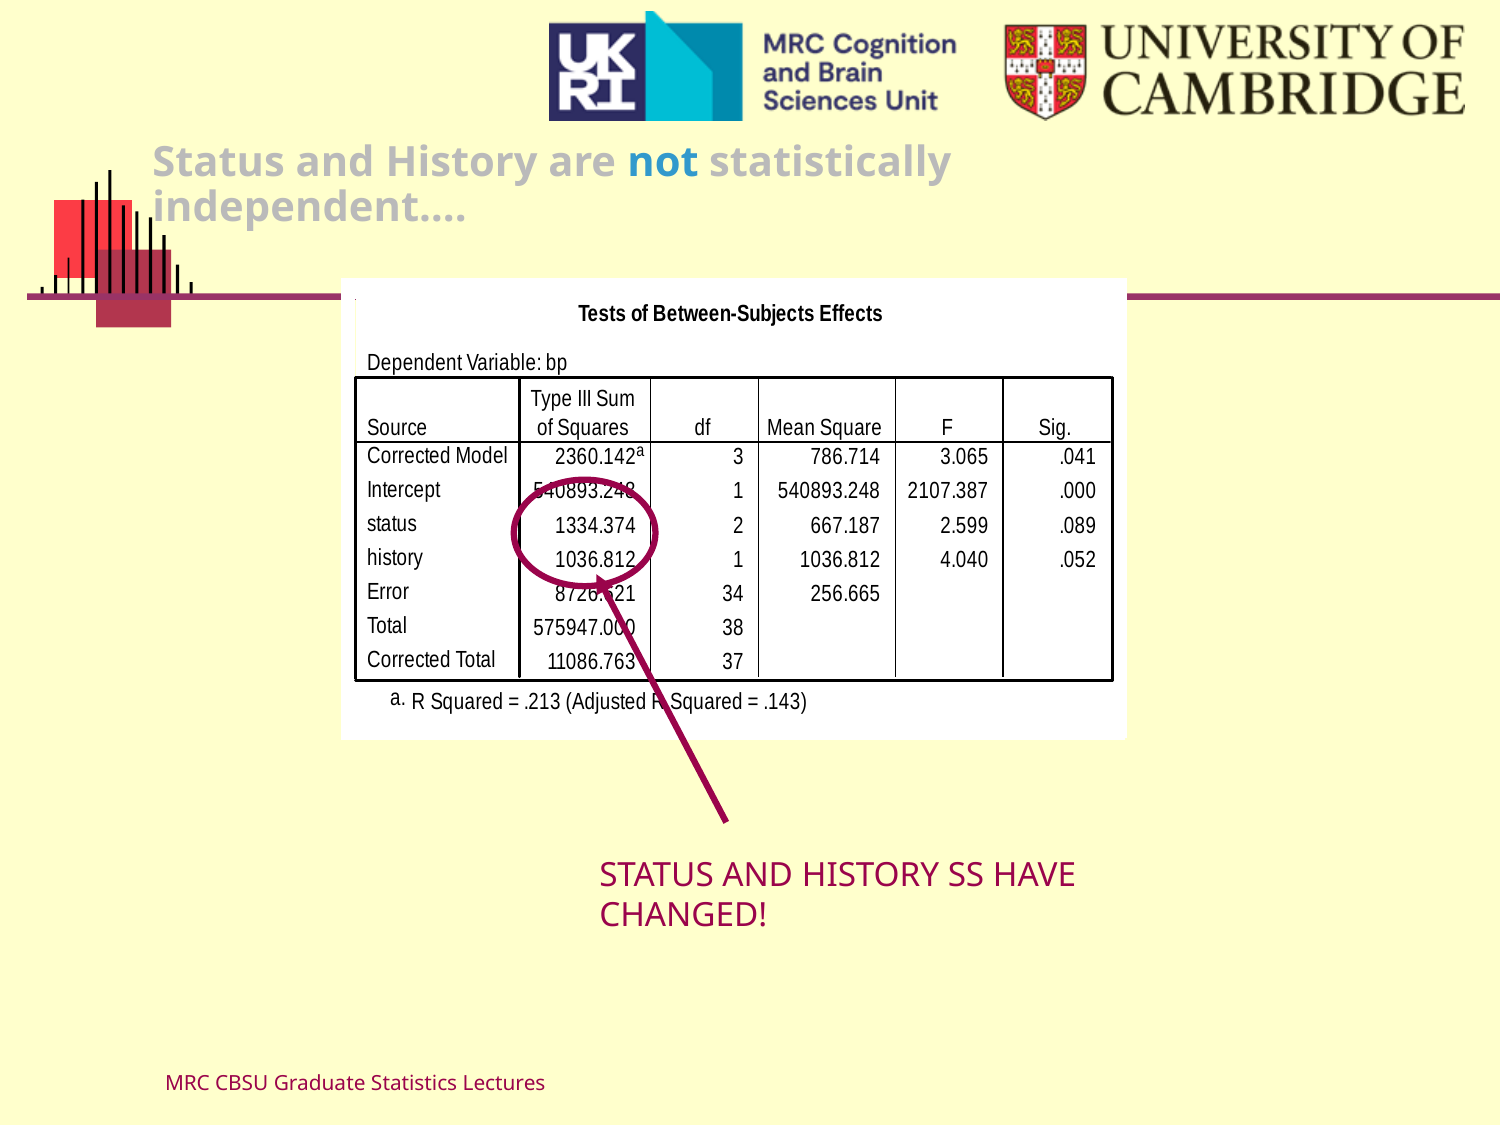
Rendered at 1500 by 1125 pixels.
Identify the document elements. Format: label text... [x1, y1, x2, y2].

picture [549, 11, 1465, 121]
footer MRC CBSU Graduate Statistics Lectures [149, 1062, 988, 1101]
picture [340, 278, 1159, 753]
title Status and History are not statistically independent…. [137, 137, 988, 233]
text_box STATUS AND HISTORY SS HAVE CHANGED! [584, 846, 1185, 941]
